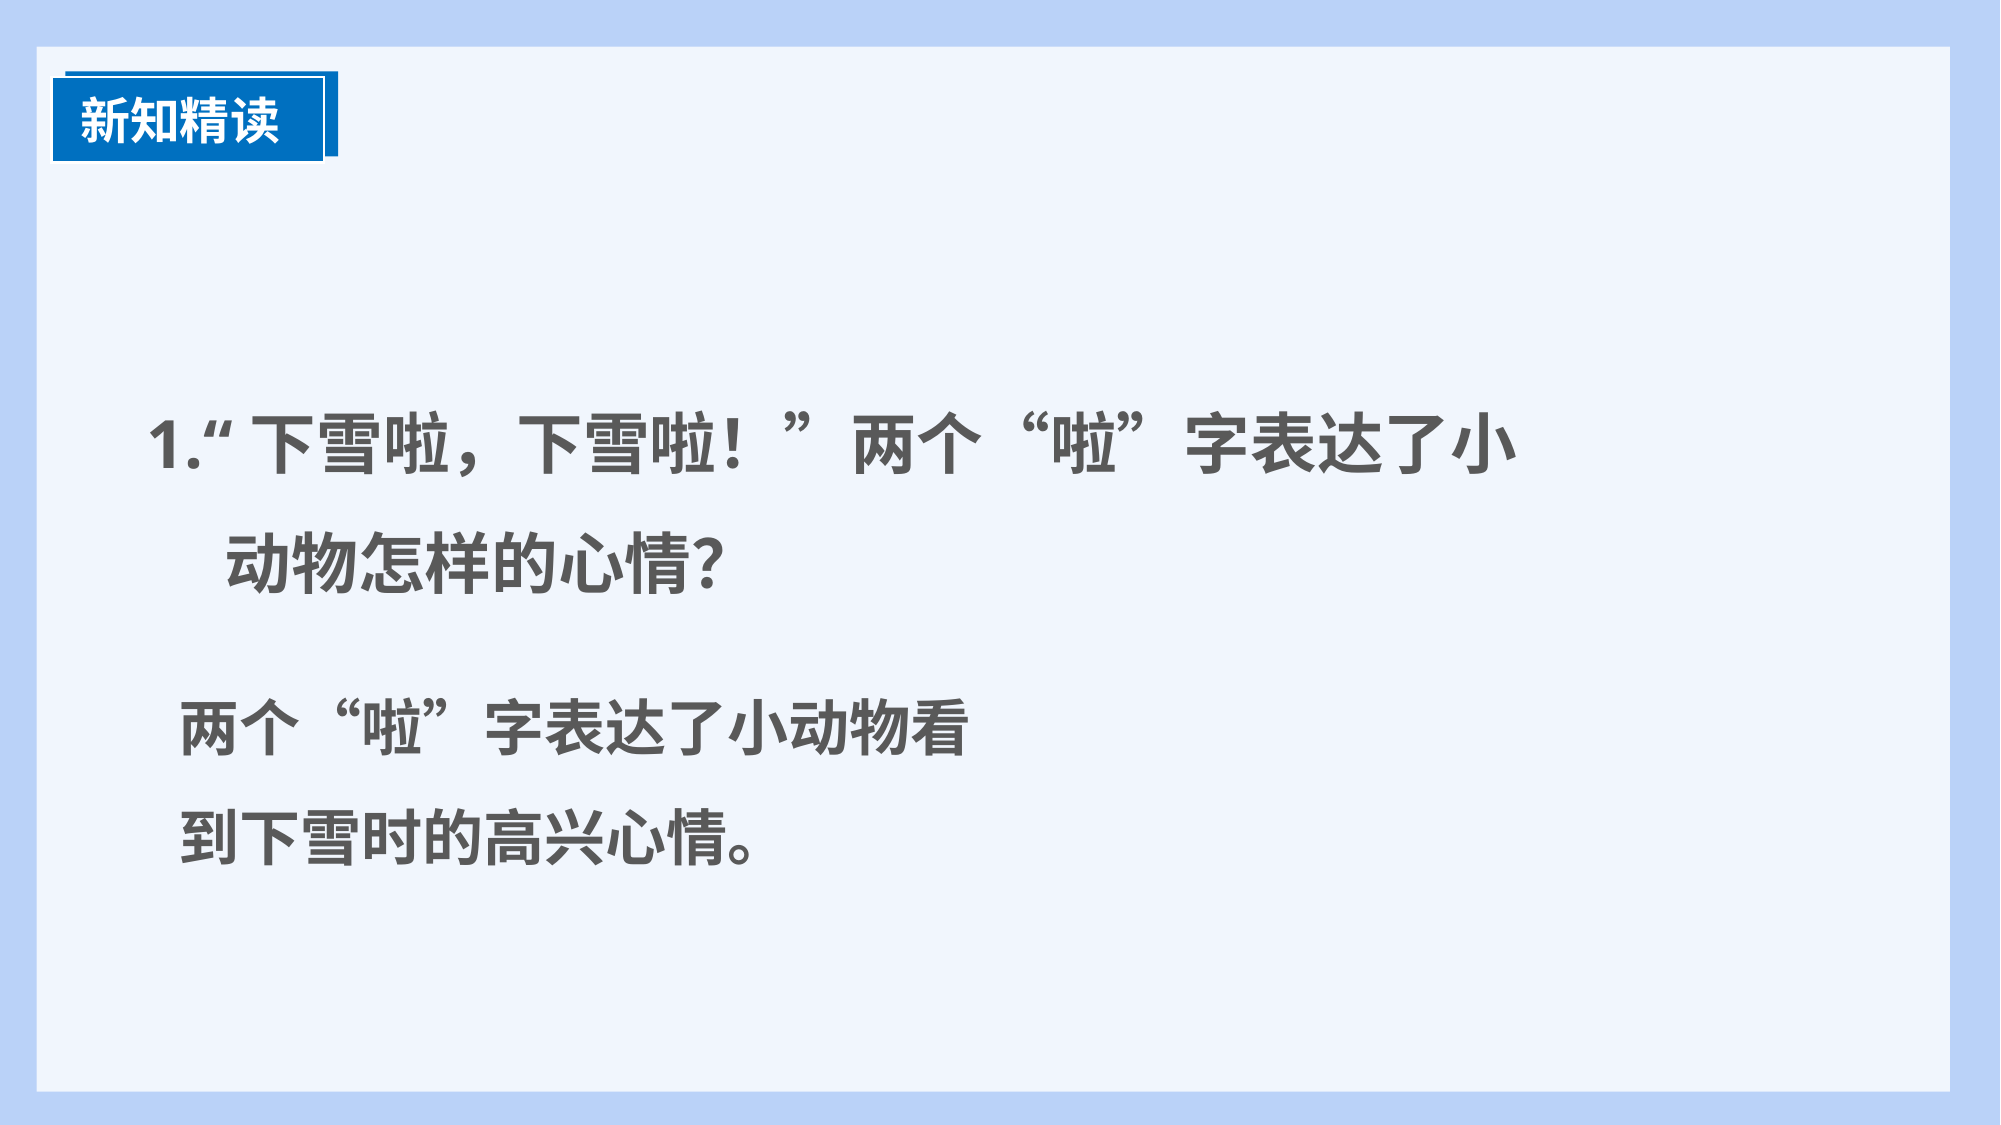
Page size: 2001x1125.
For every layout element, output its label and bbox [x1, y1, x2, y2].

text_box [131, 354, 1548, 870]
text_box [51, 71, 339, 163]
text_box [36, 46, 1951, 1093]
